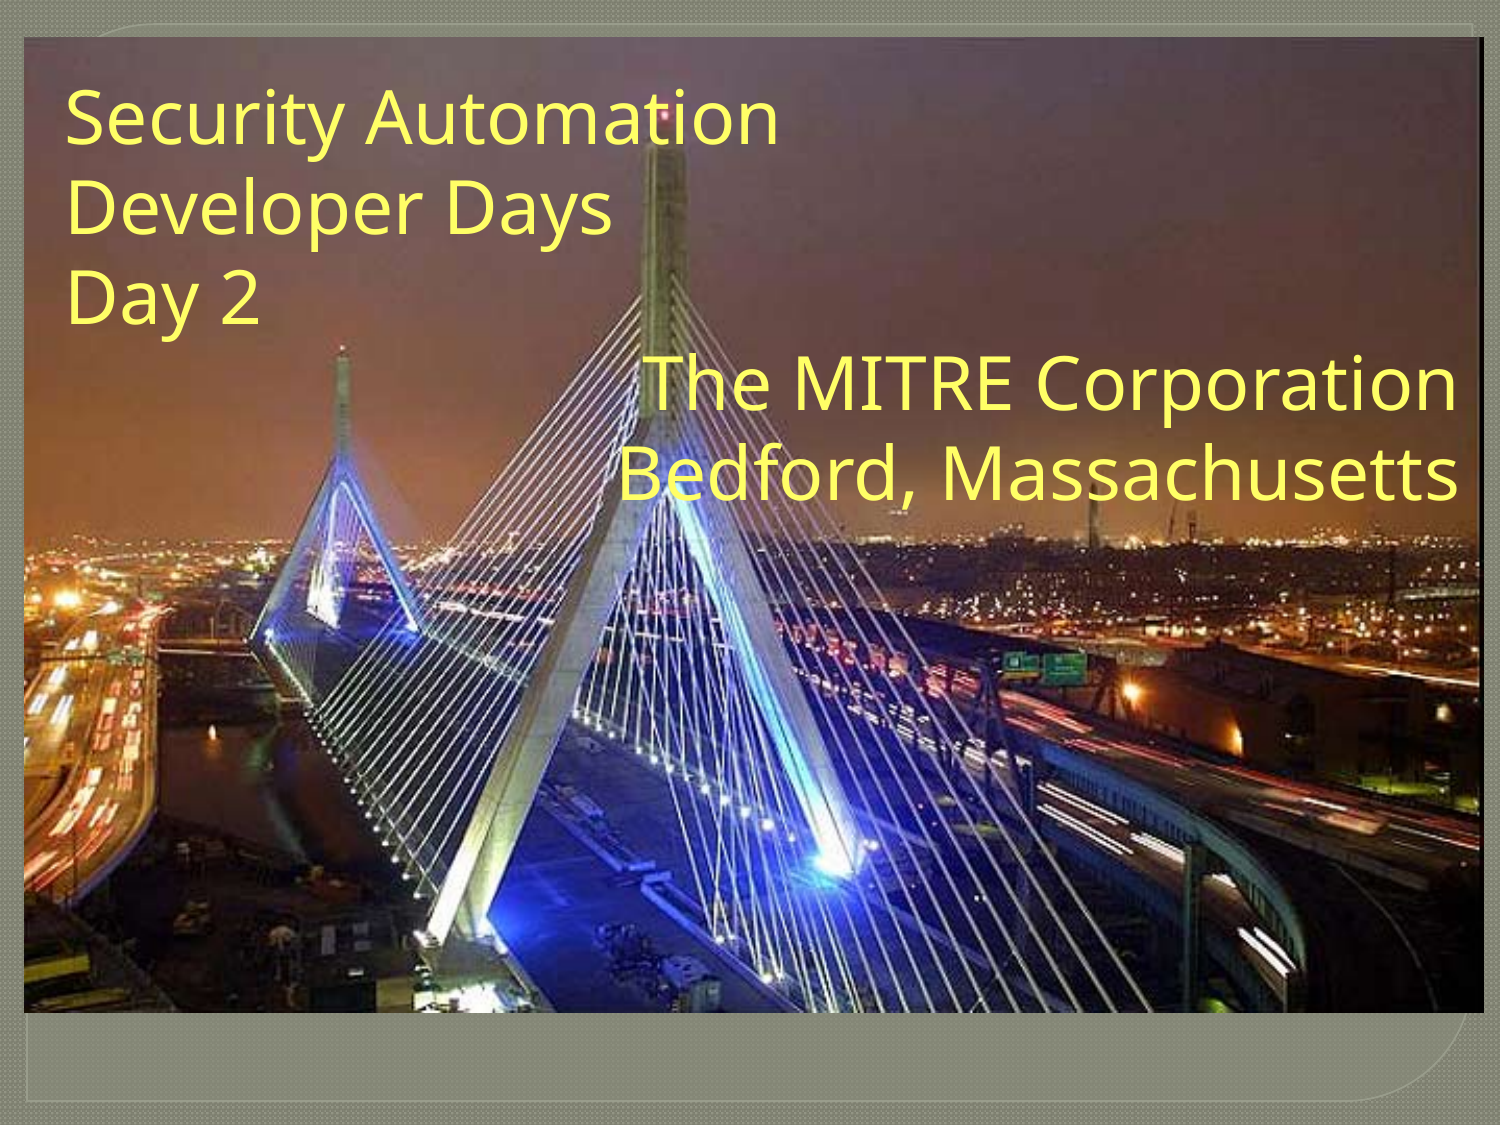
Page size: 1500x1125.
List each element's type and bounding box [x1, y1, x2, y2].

picture [24, 37, 1484, 1013]
